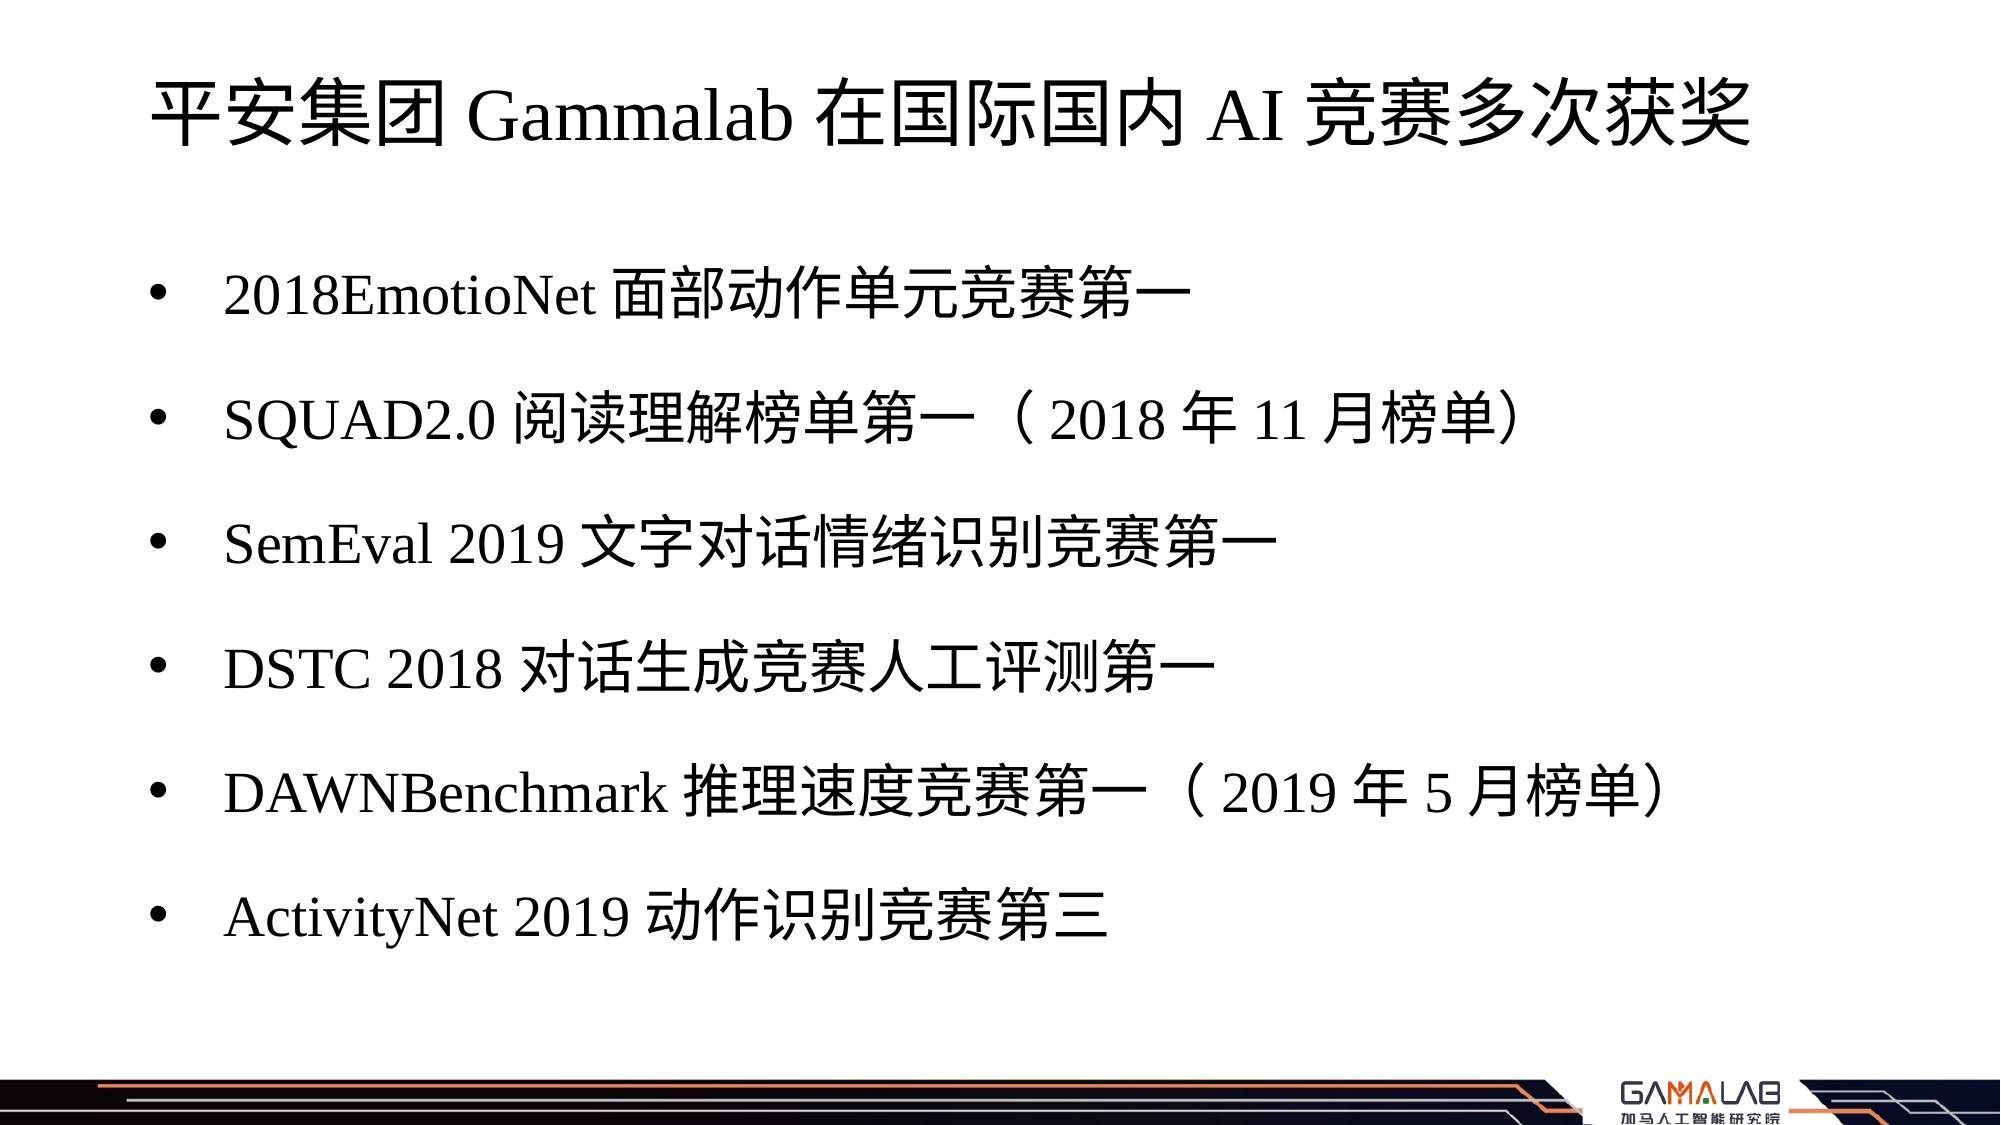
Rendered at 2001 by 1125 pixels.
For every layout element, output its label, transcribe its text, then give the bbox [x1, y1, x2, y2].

picture [1621, 1081, 1780, 1124]
title 平安集团Gammalab在国际国内AI竞赛多次获奖 [137, 59, 1863, 216]
list 2018EmotioNet面部动作单元竞赛第一 SQUAD2.0阅读理解榜单第一（2018年11月榜单） SemEval 2019文字对话情绪识别竞赛第一 DSTC 2018对话生成竞赛人工评测第一 DAWNBenchmark推理速度竞赛第一（2019年5月榜单） ActivityNet 2019动作识别竞赛第三 [137, 216, 1863, 1040]
picture [0, 0, 2000, 1125]
